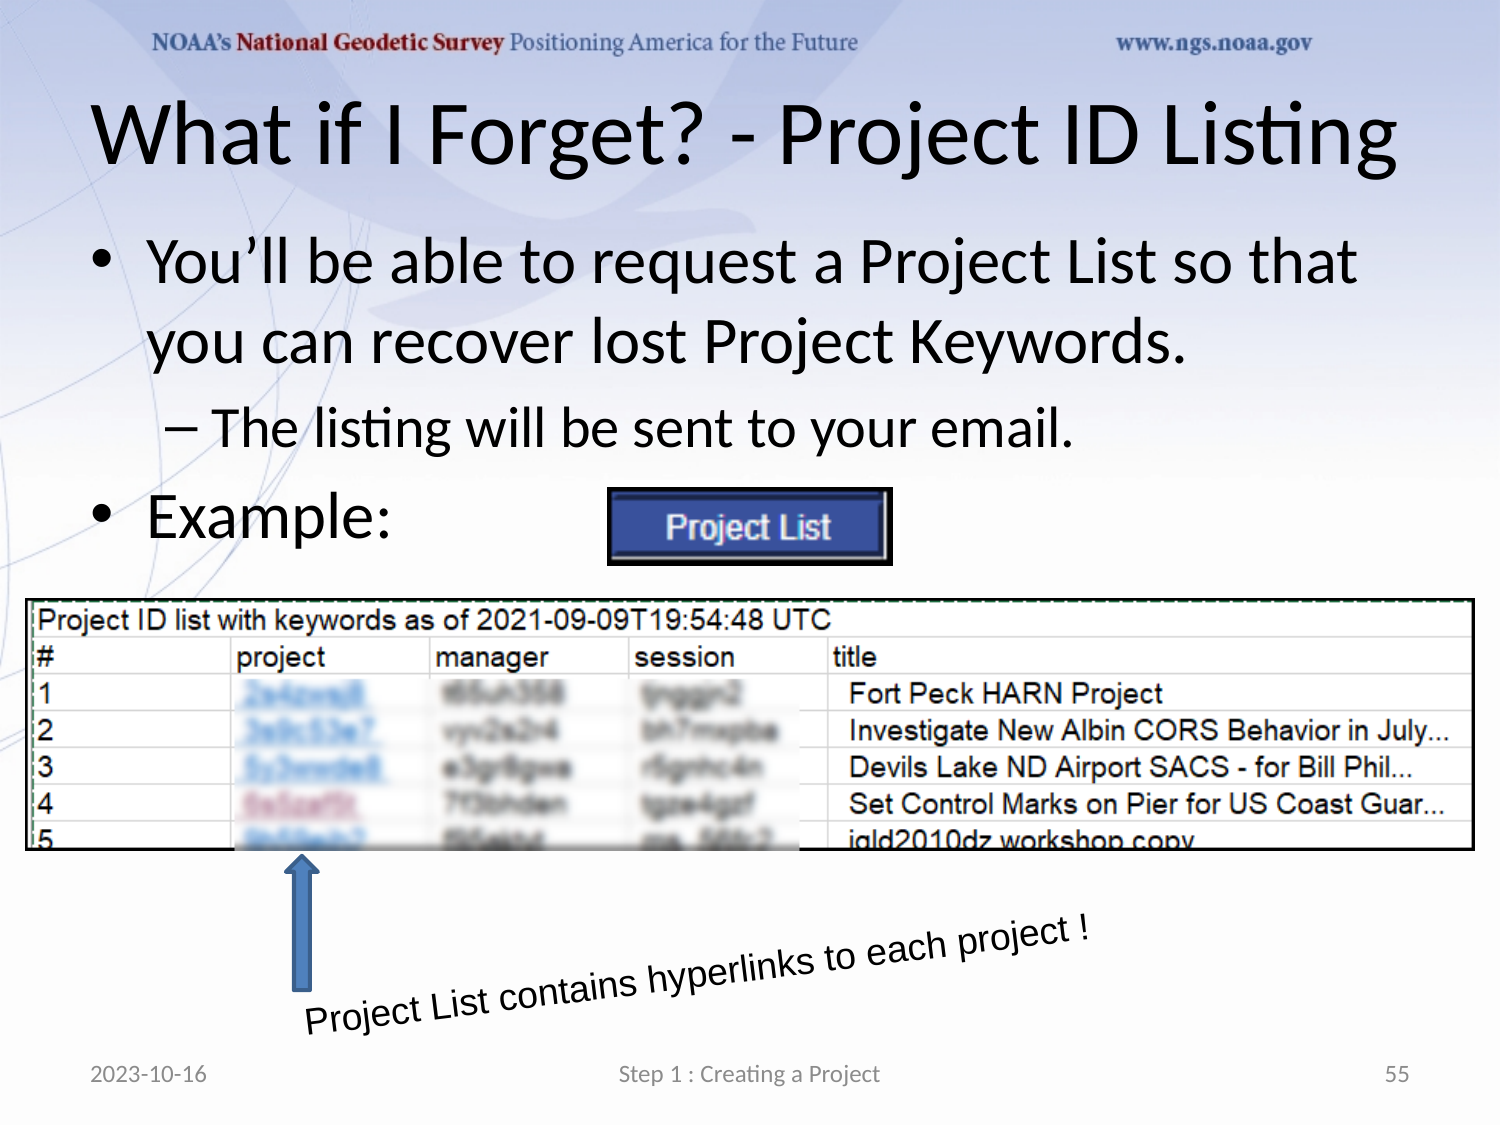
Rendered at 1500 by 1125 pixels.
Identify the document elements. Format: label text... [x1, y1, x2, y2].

picture [0, 0, 1500, 1125]
text_box [284, 860, 320, 993]
slide_number 55 [1074, 1042, 1425, 1103]
title What if I Forget? - Project ID Listing [74, 74, 1426, 181]
footer Step 1 : Creating a Project [512, 1042, 988, 1103]
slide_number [75, 1042, 425, 1103]
text_box Project List contains hyperlinks to each project ! [286, 890, 1121, 1052]
list You’ll be able to request a Project List so that you can recover lost Project Keywords. The listing will be sent to your email. Example: [74, 209, 1426, 481]
